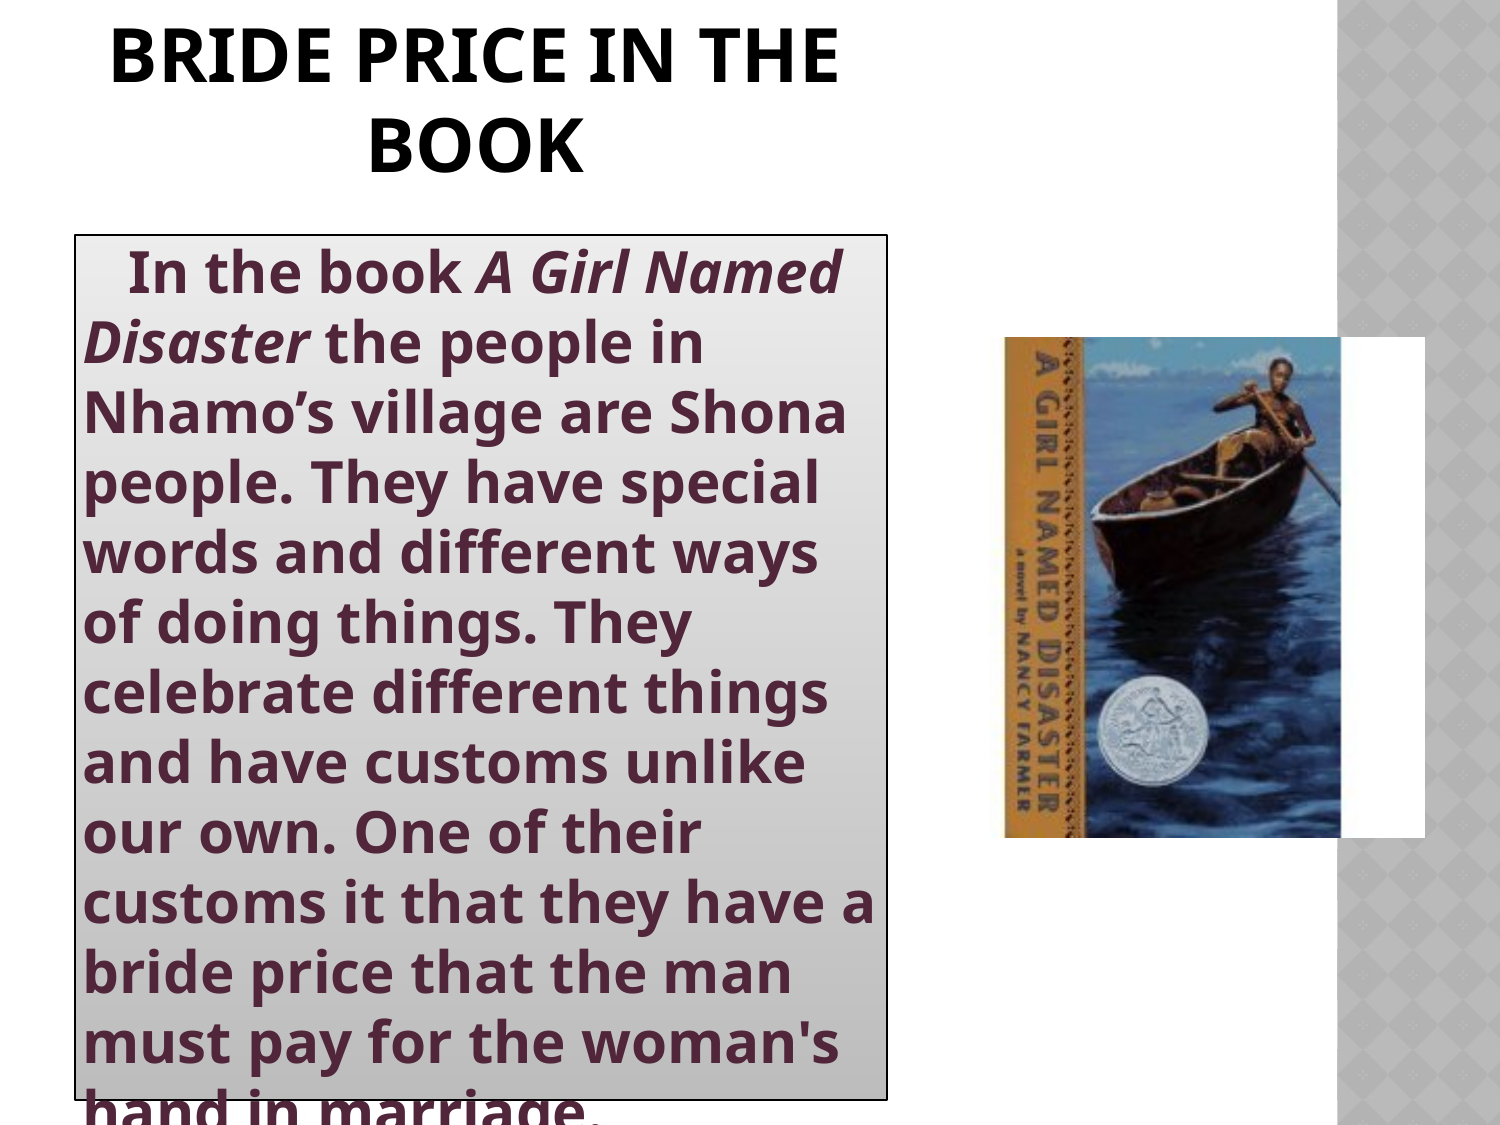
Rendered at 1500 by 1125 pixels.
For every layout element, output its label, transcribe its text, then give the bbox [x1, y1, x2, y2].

title Bride Price in the Book [50, 0, 900, 188]
list In the book A Girl Named Disaster the people in Nhamo’s village are Shona people. They have special words and different ways of doing things. They celebrate different things and have customs unlike our own. One of their customs it that they have a bride price that the man must pay for the woman's hand in marriage. [74, 234, 888, 1101]
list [924, 337, 1426, 838]
